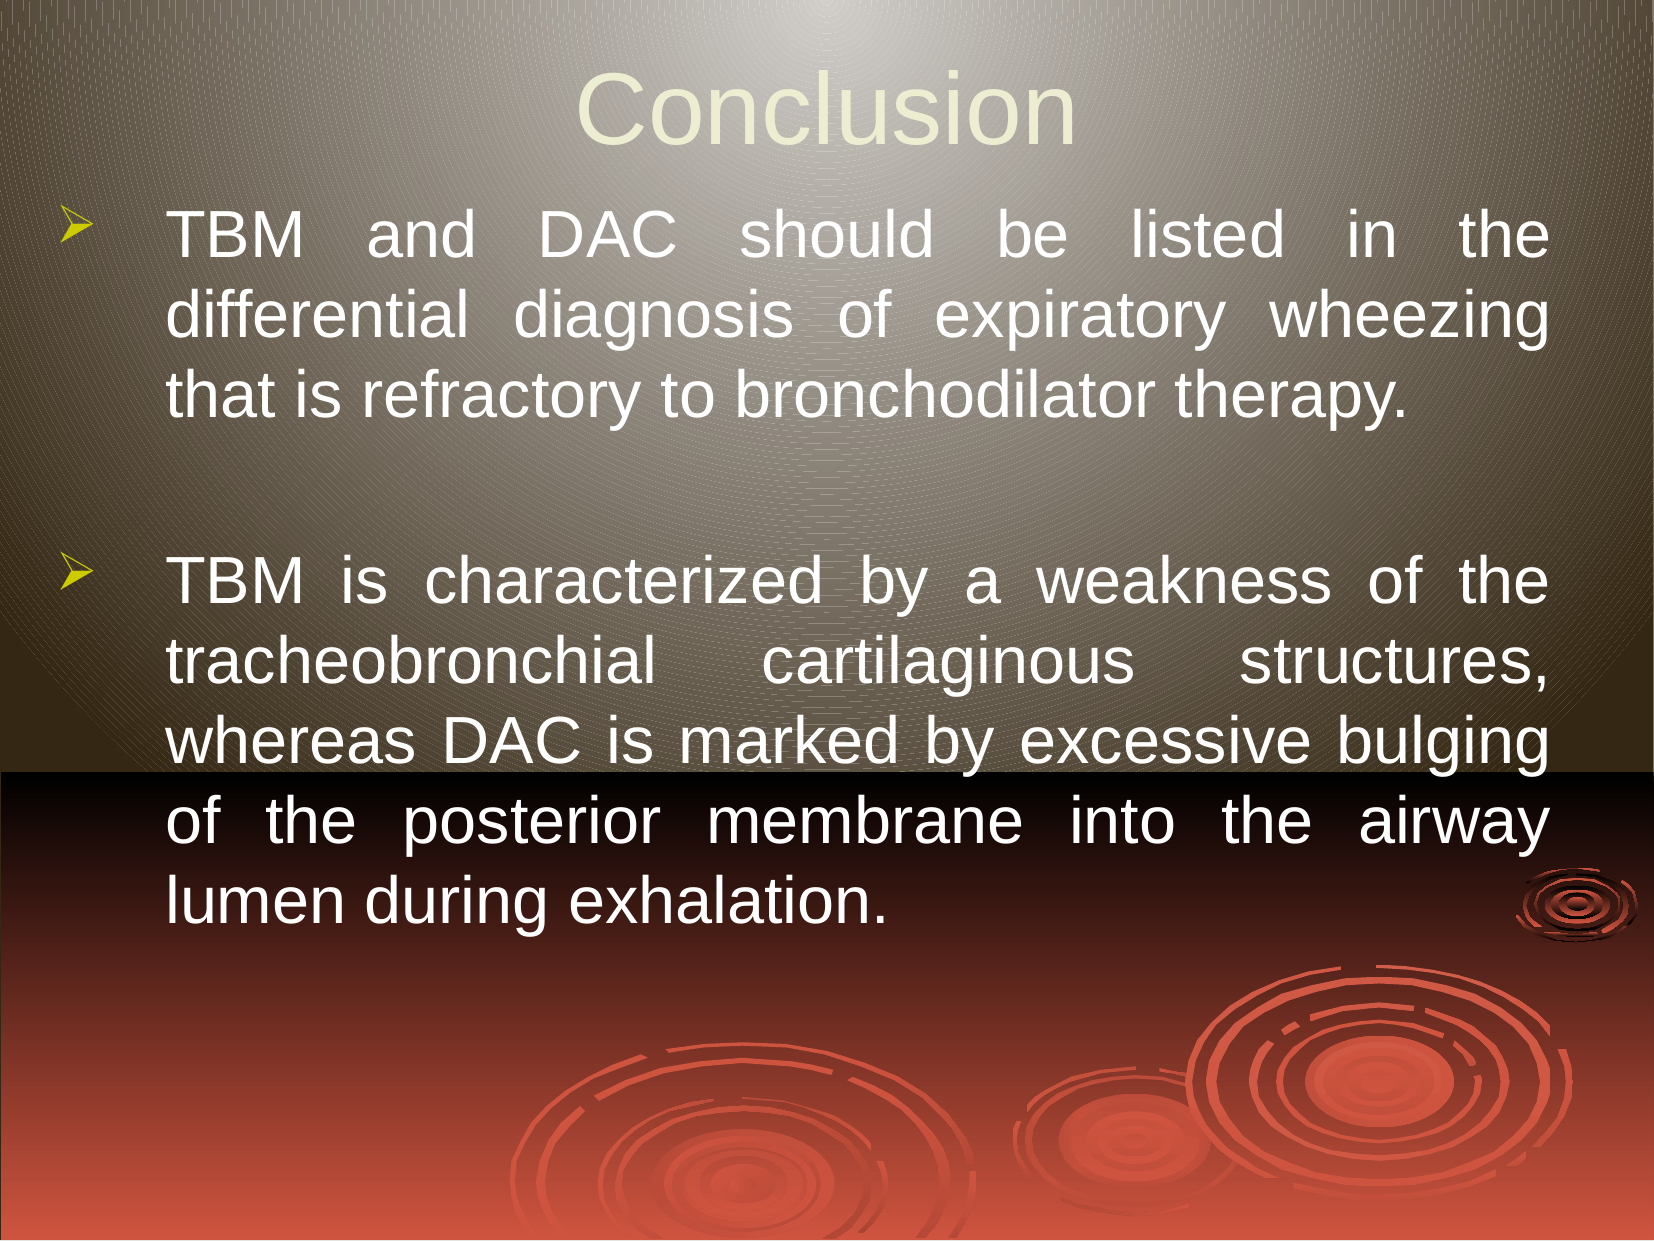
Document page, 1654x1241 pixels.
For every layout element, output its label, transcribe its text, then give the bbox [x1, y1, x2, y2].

list TBM and DAC should be listed in the differential diagnosis of expiratory wheezing that is refractory to bronchodilator therapy. TBM is characterized by a weakness of the tracheobronchial cartilaginous structures, whereas DAC is marked by excessive bulging of the posterior membrane into the airway lumen during exhalation. [39, 182, 1569, 1175]
title Conclusion [82, 0, 1572, 207]
